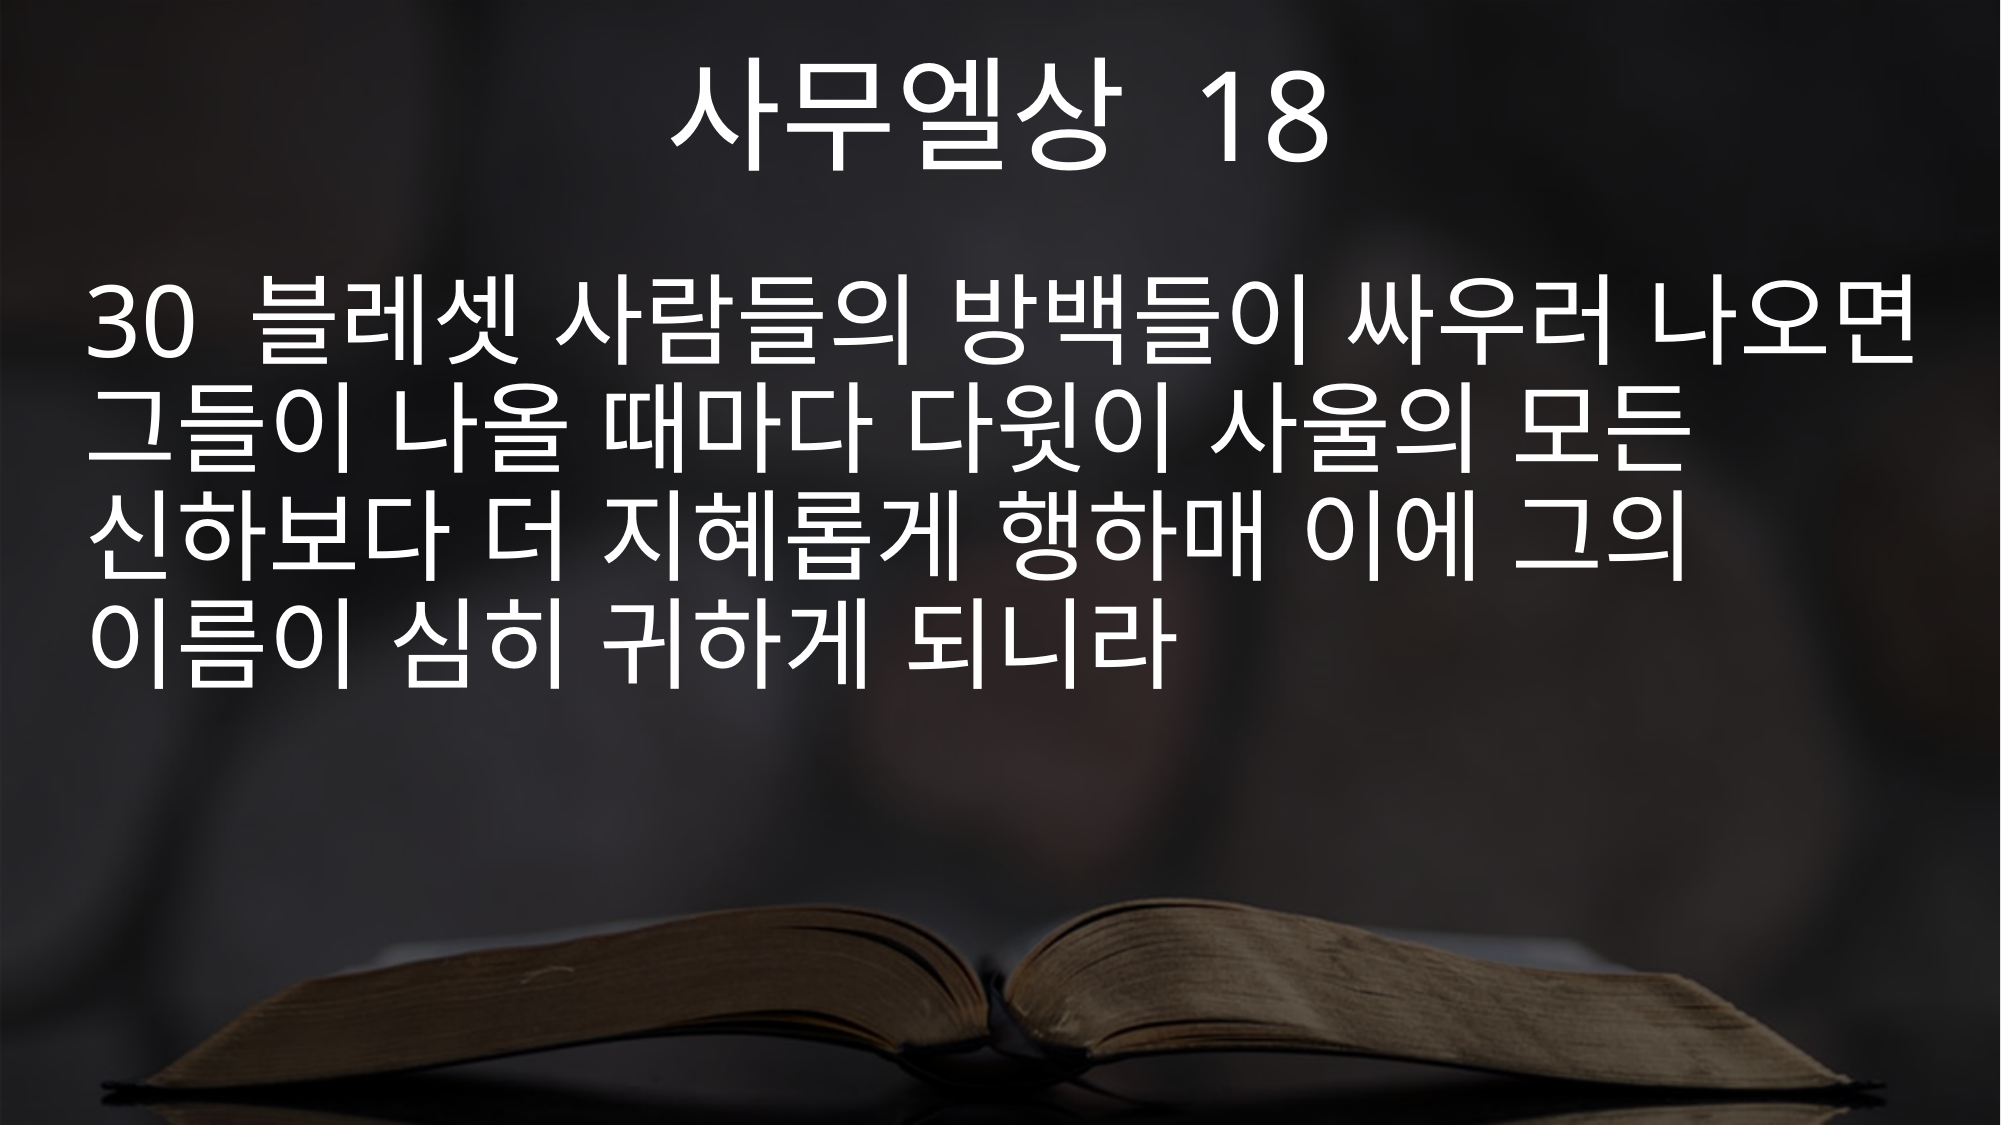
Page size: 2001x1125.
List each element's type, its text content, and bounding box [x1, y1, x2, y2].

list 30 블레셋 사람들의 방백들이 싸우러 나오면 그들이 나올 때마다 다윗이 사울의 모든 신하보다 더 지혜롭게 행하매 이에 그의 이름이 심히 귀하게 되니라 [69, 263, 1953, 423]
picture [0, 0, 2001, 1125]
footer 사무엘상 18 [0, 32, 2000, 192]
